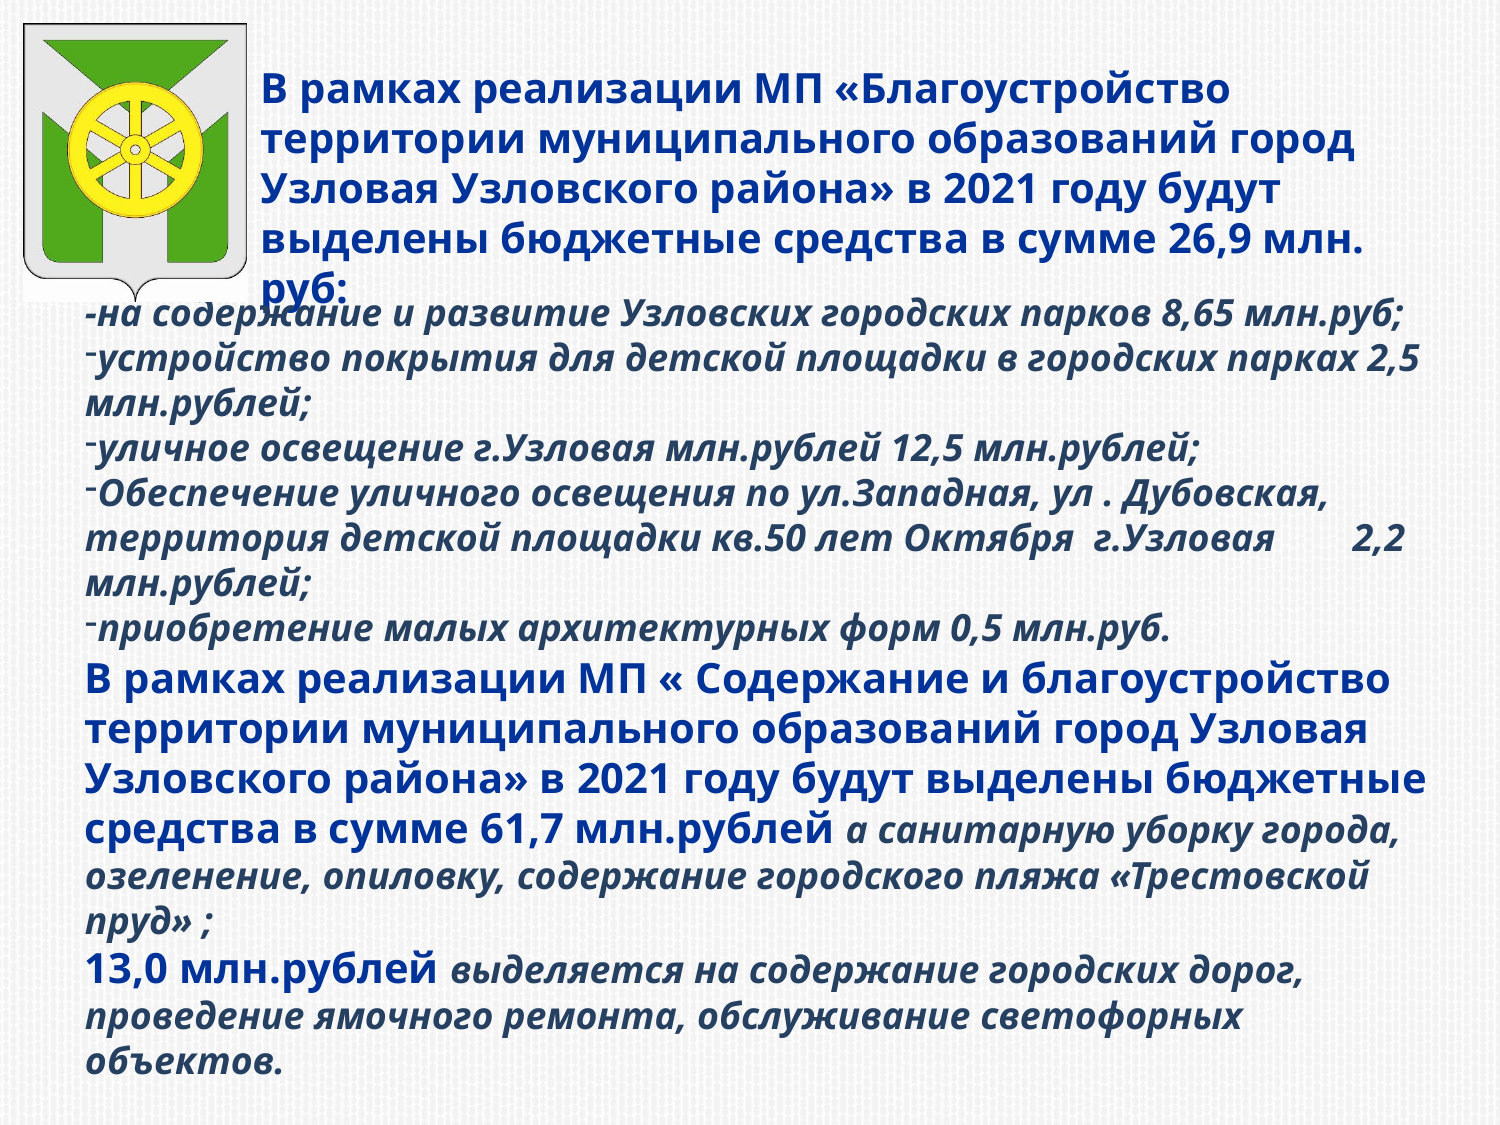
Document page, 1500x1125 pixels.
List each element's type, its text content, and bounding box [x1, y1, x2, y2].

text_box -на содержание и развитие Узловских городских парков 8,65 млн.руб; устройство покрытия для детской площадки в городских парках 2,5 млн.рублей; уличное освещение г.Узловая млн.рублей 12,5 млн.рублей; Обеспечение уличного освещения по ул.Западная, ул . Дубовская, территория детской площадки кв.50 лет Октября г.Узловая 2,2 млн.рублей; приобретение малых архитектурных форм 0,5 млн.руб. [70, 281, 1465, 656]
text_box В рамках реализации МП « Содержание и благоустройство территории муниципального образований город Узловая Узловского района» в 2021 году будут выделены бюджетные средства в сумме 61,7 млн.рублей а санитарную уборку города, озеленение, опиловку, содержание городского пляжа «Трестовской пруд» ; 13,0 млн.рублей выделяется на содержание городских дорог, проведение ямочного ремонта, обслуживание светофорных объектов. [70, 656, 1454, 1090]
text_box В рамках реализации МП «Благоустройство территории муниципального образований город Узловая Узловского района» в 2021 году будут выделены бюджетные средства в сумме 26,9 млн. руб: [256, 54, 1454, 281]
picture [22, 22, 247, 302]
